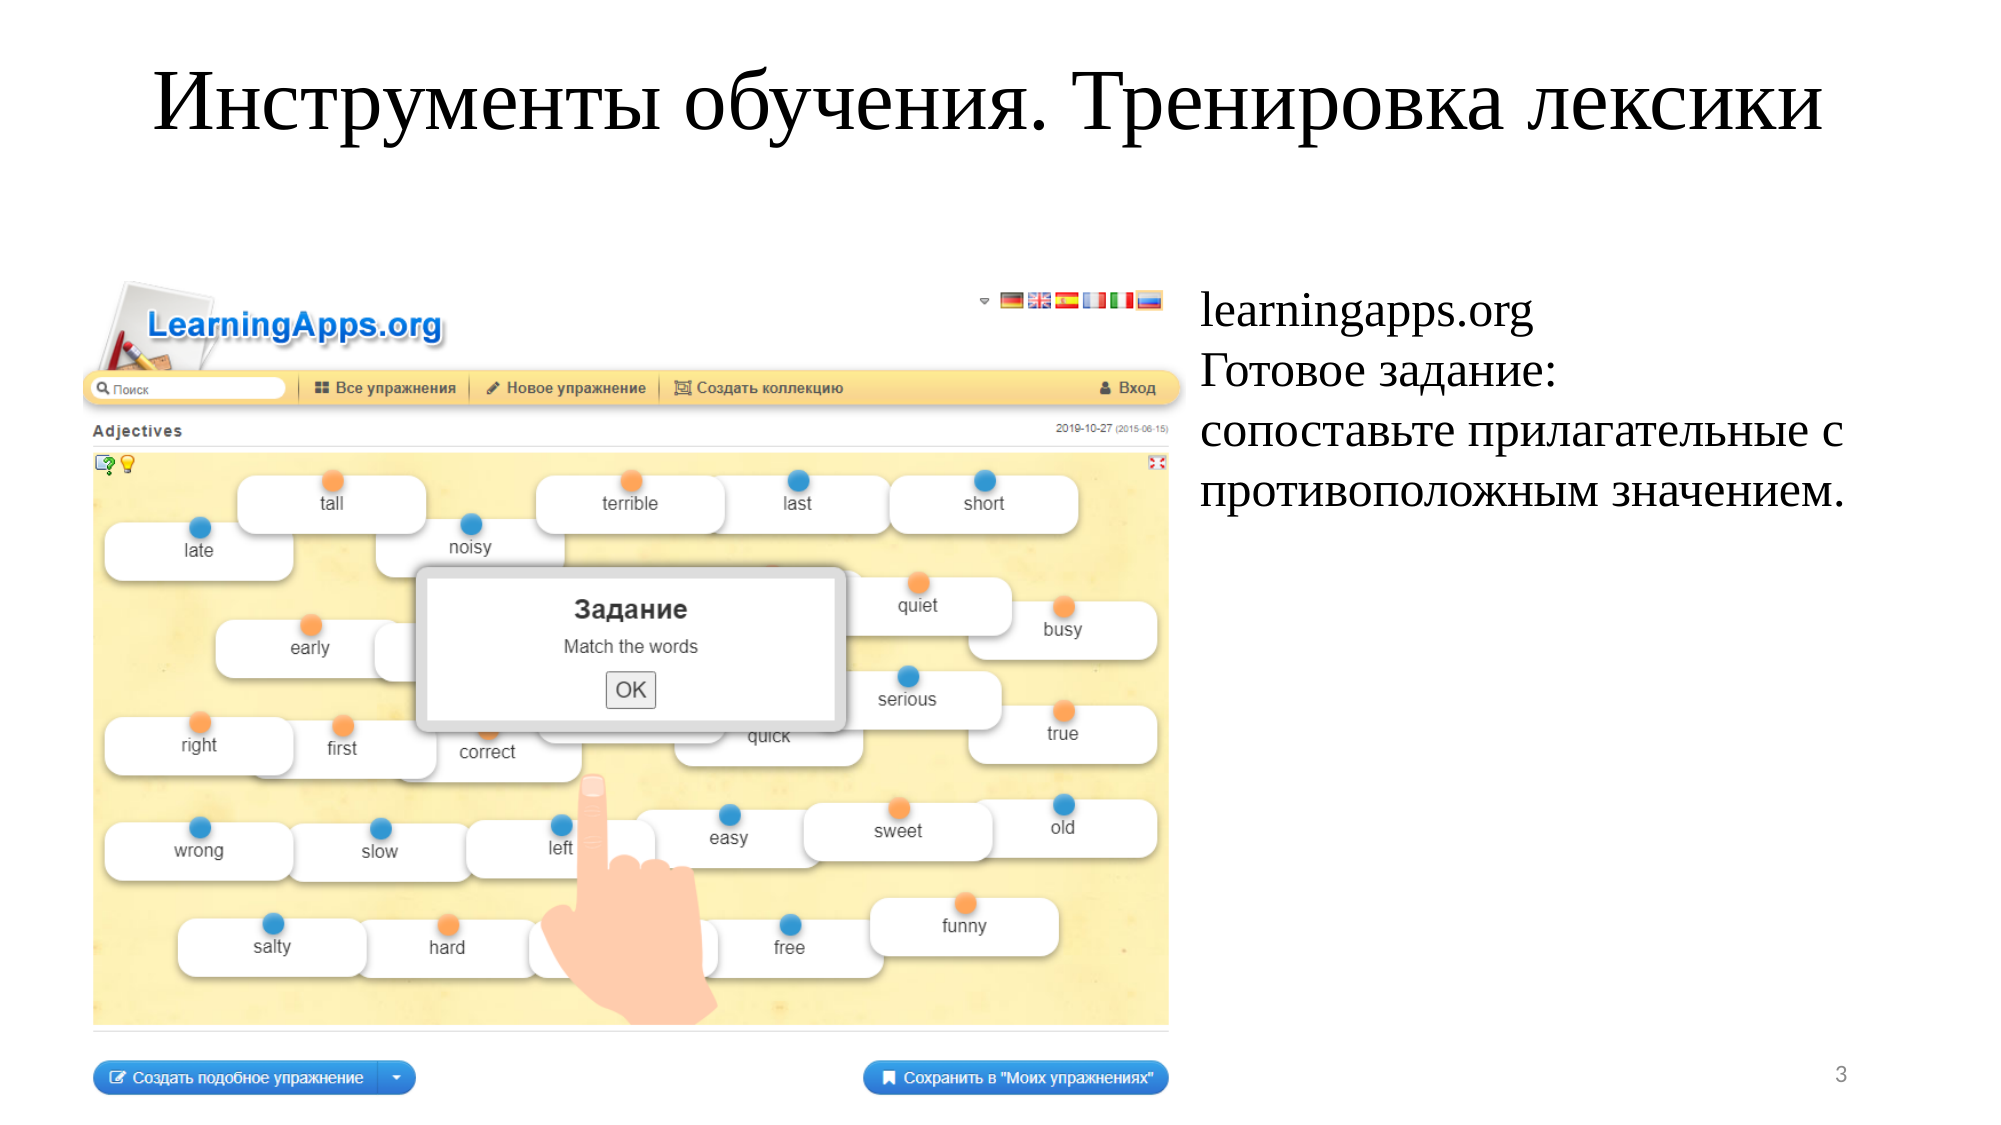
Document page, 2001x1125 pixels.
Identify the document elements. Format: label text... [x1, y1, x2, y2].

text_box learningapps.org Готовое задание: сопоставьте прилагательные с противоположным значением. [1185, 268, 2000, 524]
slide_number 3 [1412, 1042, 1863, 1103]
picture [83, 281, 1186, 1112]
title Инструменты обучения. Тренировка лексики [137, 0, 1863, 204]
